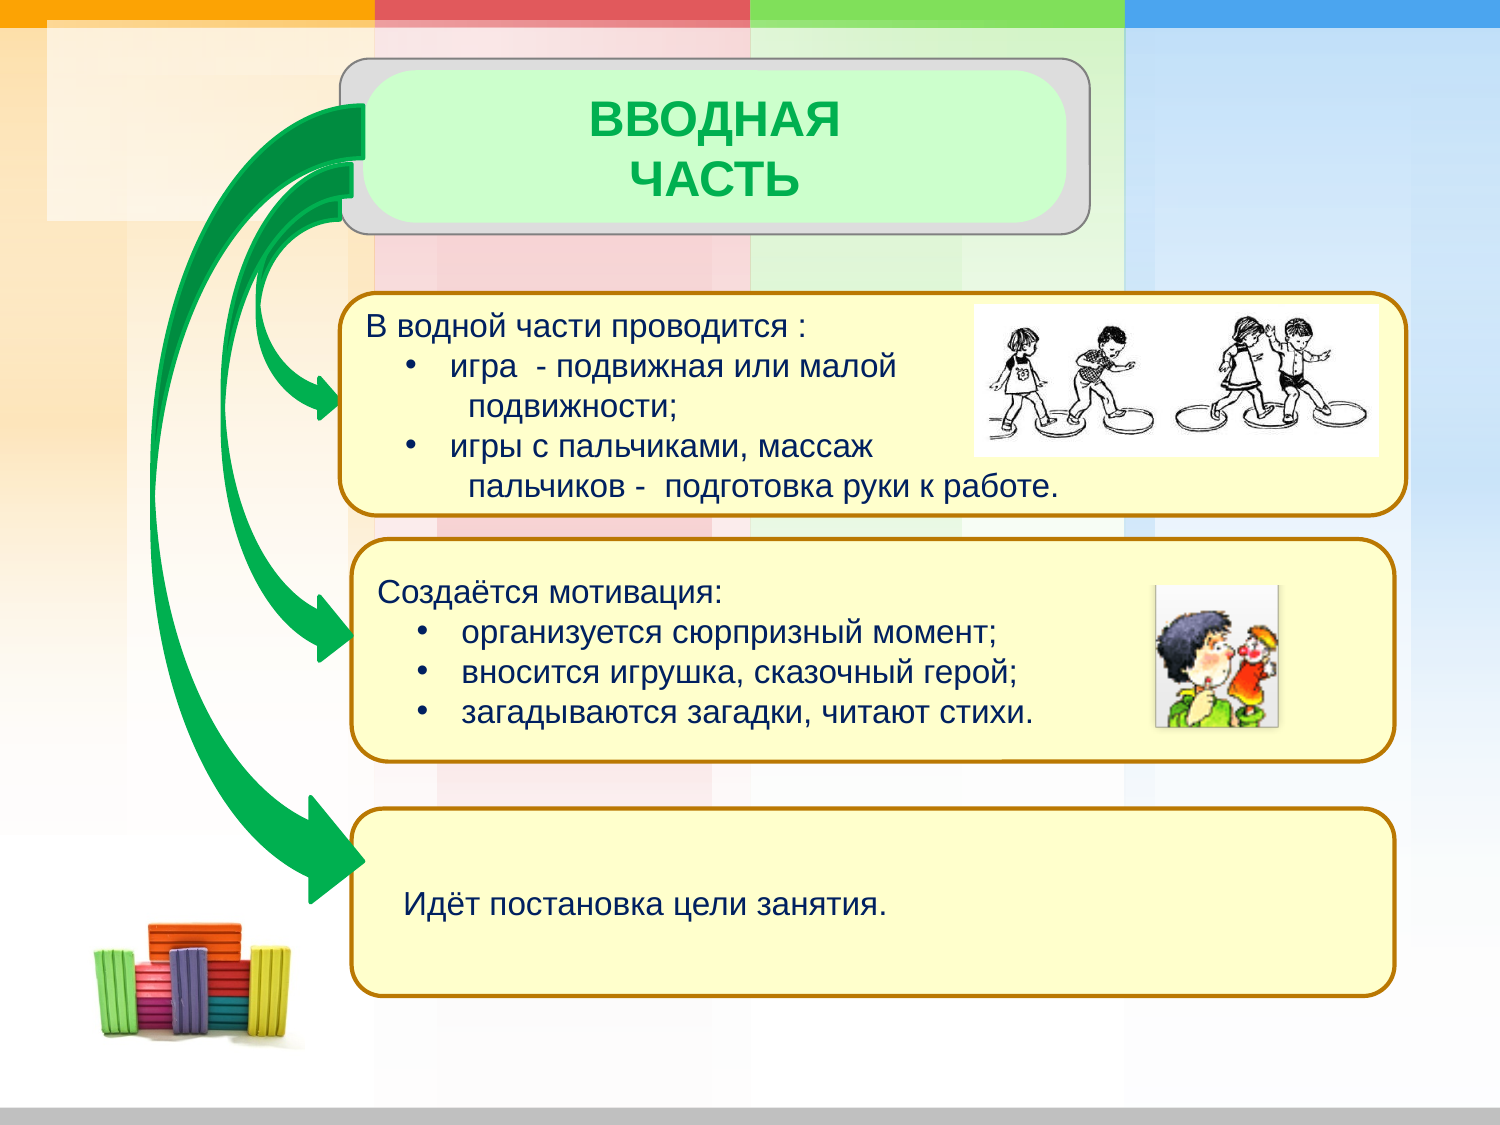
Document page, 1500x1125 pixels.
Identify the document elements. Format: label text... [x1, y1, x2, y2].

picture [70, 902, 305, 1059]
text_box [150, 103, 366, 905]
text_box [220, 161, 354, 663]
text_box ВВОДНАЯ ЧАСТЬ [363, 70, 1067, 223]
text_box Создаётся мотивация: организуется сюрпризный момент; вносится игрушка, сказочный герой; загадываются загадки, читают стихи. [349, 536, 1397, 764]
text_box [255, 200, 342, 421]
picture [1148, 585, 1290, 738]
text_box Идёт постановка цели занятия. [349, 806, 1397, 999]
text_box . [514, 518, 554, 524]
text_box [339, 58, 1090, 235]
picture [974, 304, 1379, 458]
text_box В водной части проводится : игра - подвижная или малой подвижности; игры с пальчиками, массаж пальчиков - подготовка руки к работе. [337, 290, 1409, 518]
